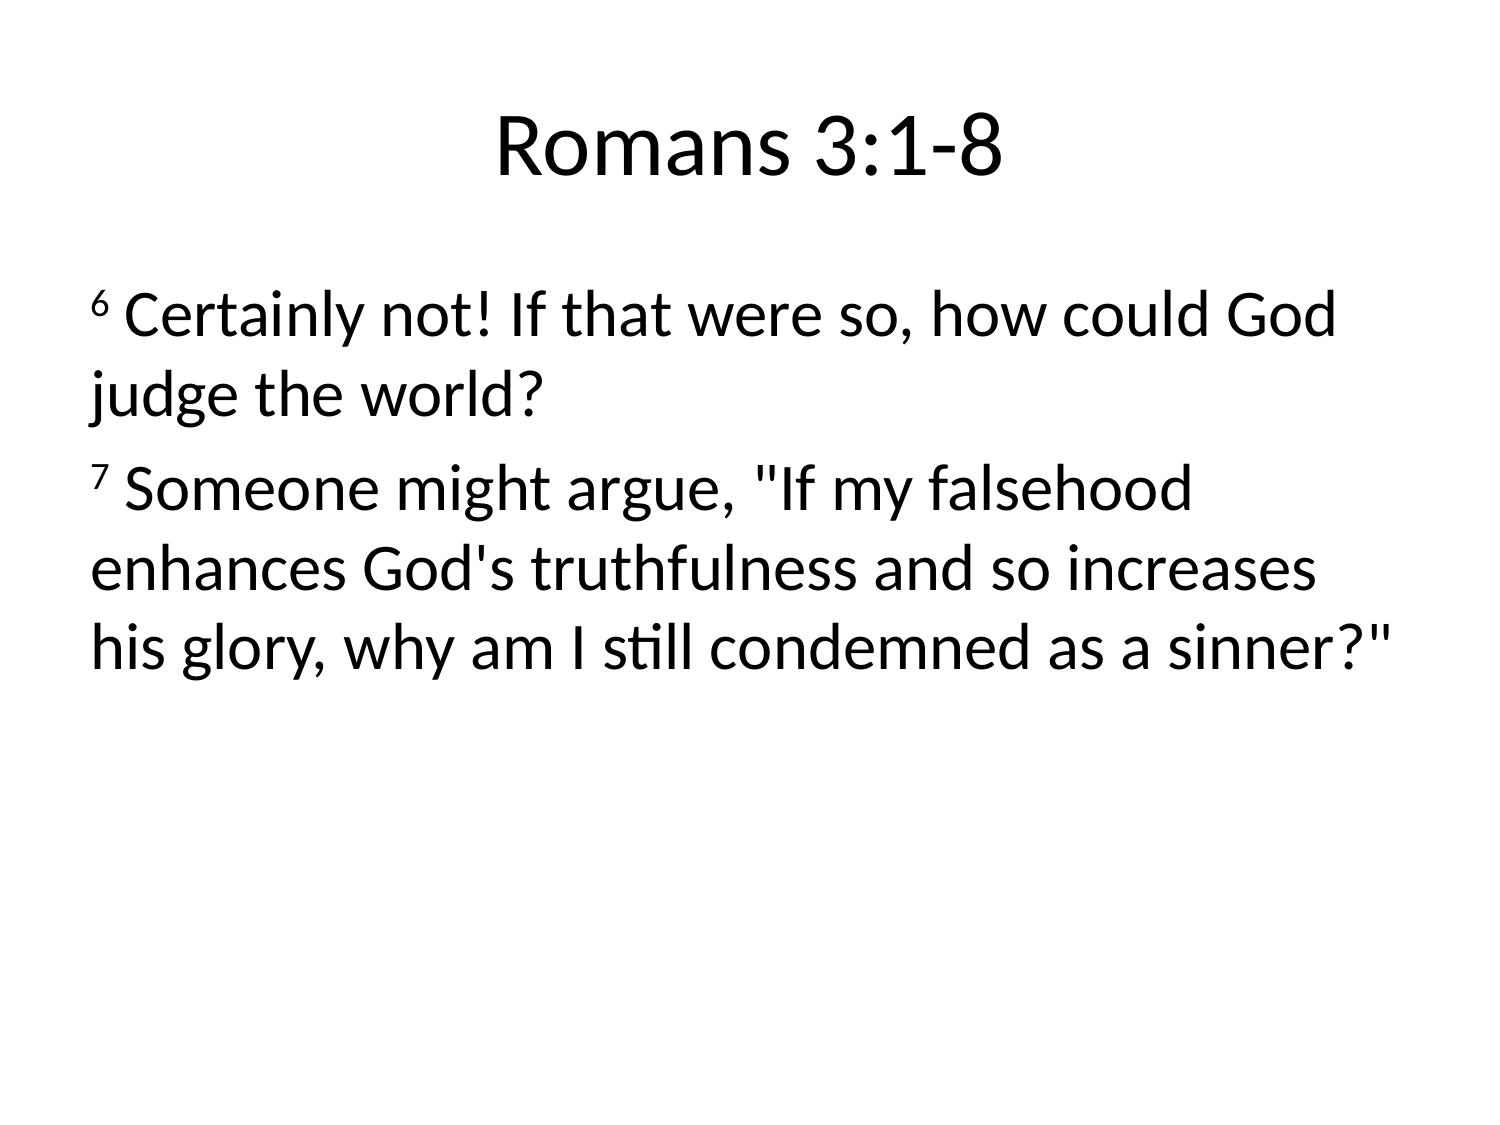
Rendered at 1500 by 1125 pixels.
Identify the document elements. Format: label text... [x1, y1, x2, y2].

title Romans 3:1-8 [75, 45, 1425, 233]
list 6 Certainly not! If that were so, how could God judge the world? 7 Someone might argue, "If my falsehood enhances God's truthfulness and so increases his glory, why am I still condemned as a sinner?" [75, 262, 1425, 1005]
